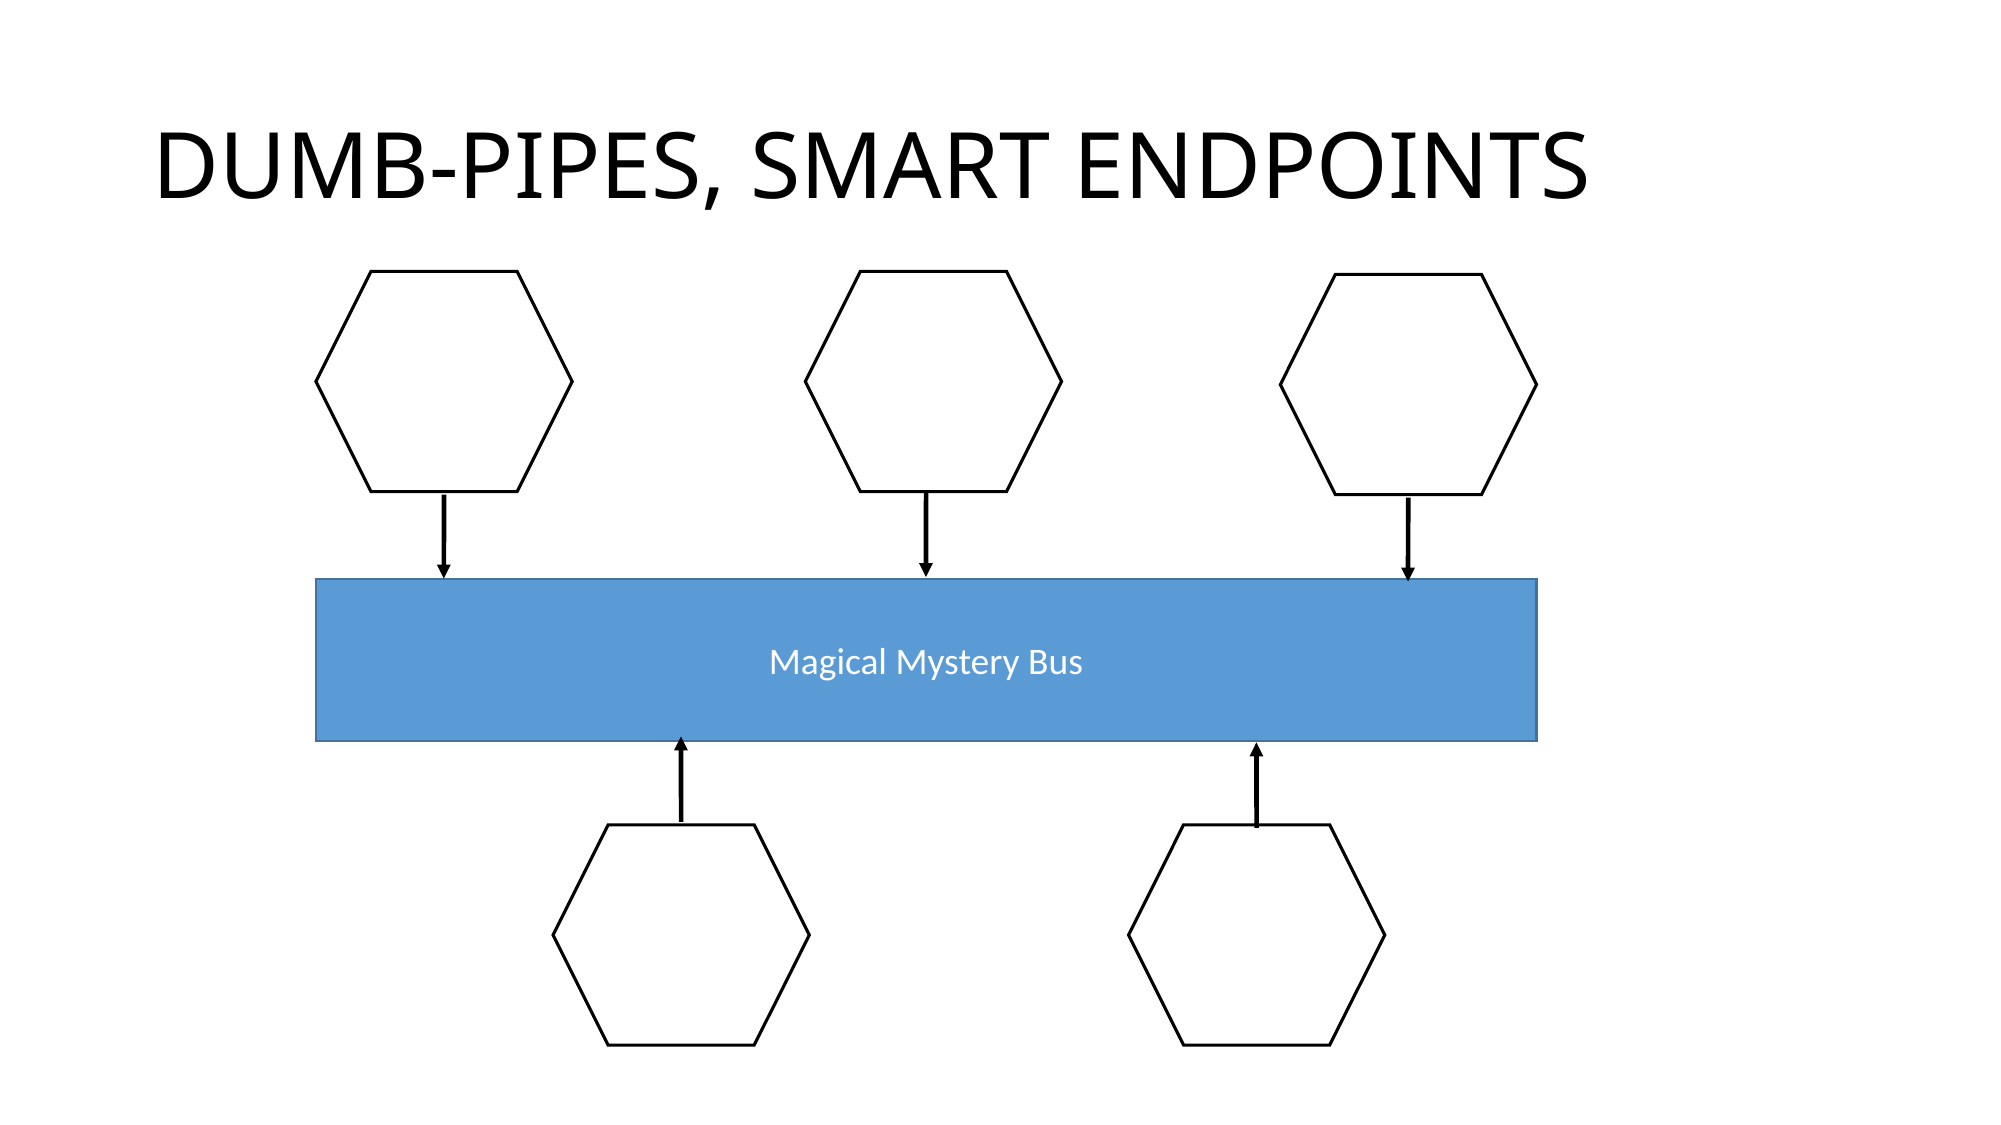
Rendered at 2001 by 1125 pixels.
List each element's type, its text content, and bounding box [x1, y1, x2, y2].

title DUMB-PIPES, SMART ENDPOINTS [137, 59, 1863, 278]
text_box [314, 270, 574, 493]
text_box [804, 270, 1063, 493]
text_box [1127, 823, 1386, 1047]
text_box Magical Mystery Bus [315, 578, 1538, 742]
text_box [551, 823, 811, 1047]
text_box [1279, 273, 1538, 496]
